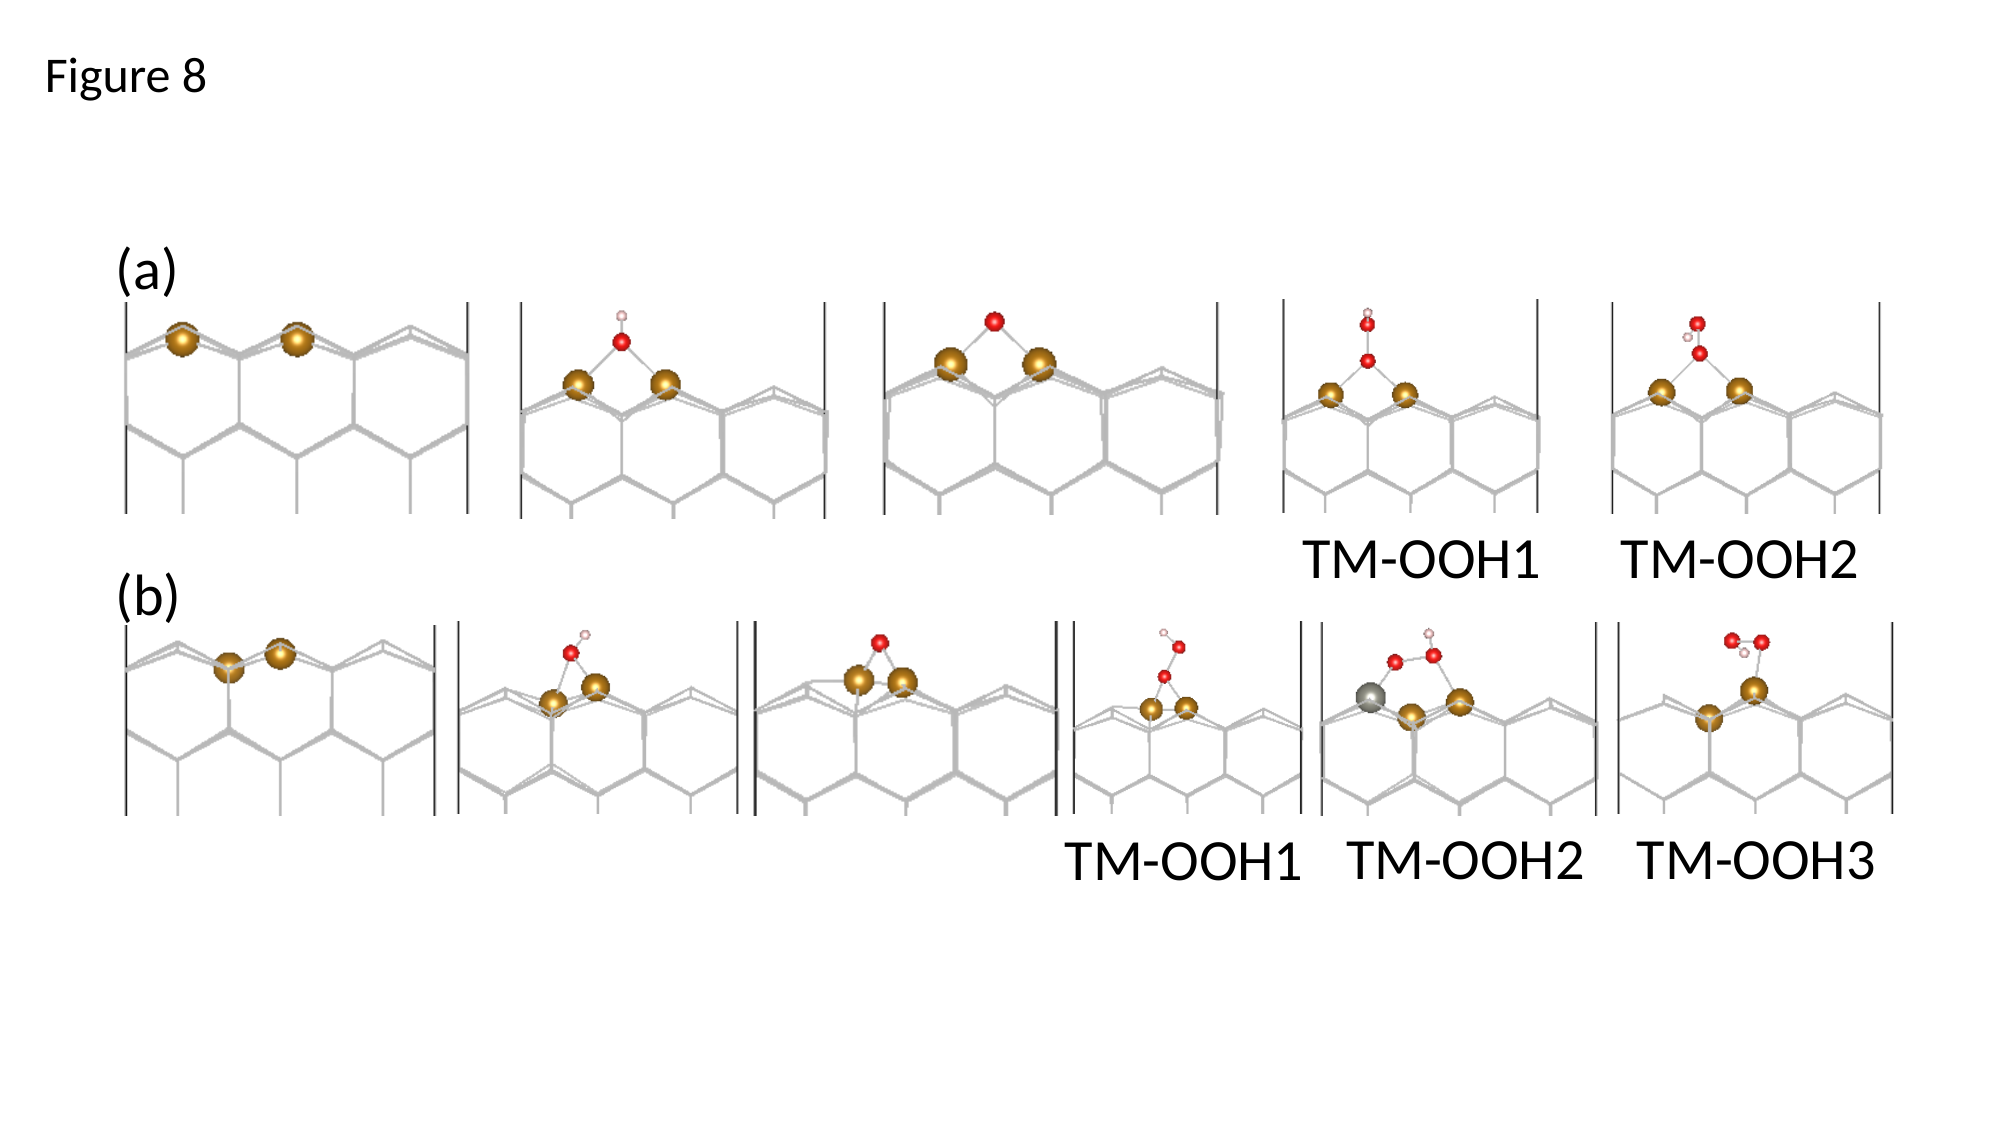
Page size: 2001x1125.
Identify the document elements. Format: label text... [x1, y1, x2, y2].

text_box Figure 8 [30, 35, 223, 111]
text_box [100, 224, 1900, 901]
